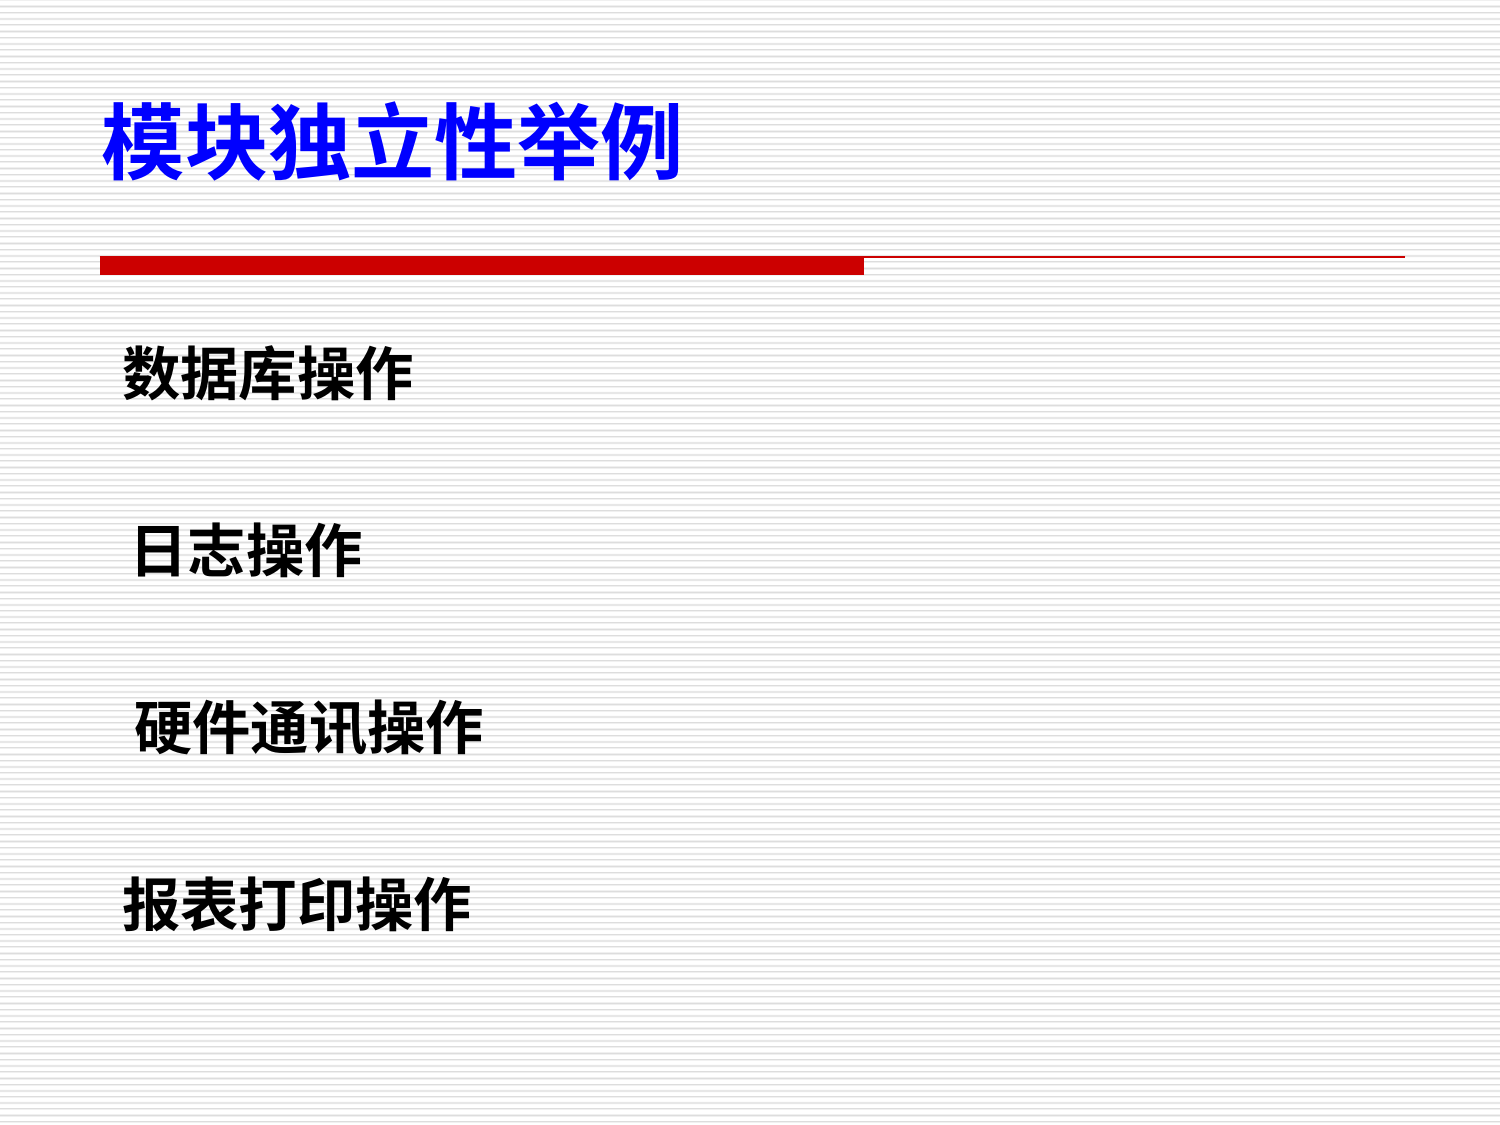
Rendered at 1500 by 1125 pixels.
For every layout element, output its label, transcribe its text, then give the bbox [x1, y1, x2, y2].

text_box 硬件通讯操作 [119, 684, 753, 769]
text_box 报表打印操作 [107, 861, 724, 946]
text_box 模块独立性举例 [86, 82, 700, 198]
picture [0, 0, 1500, 1125]
text_box 日志操作 [115, 507, 575, 592]
text_box 数据库操作 [107, 329, 567, 415]
